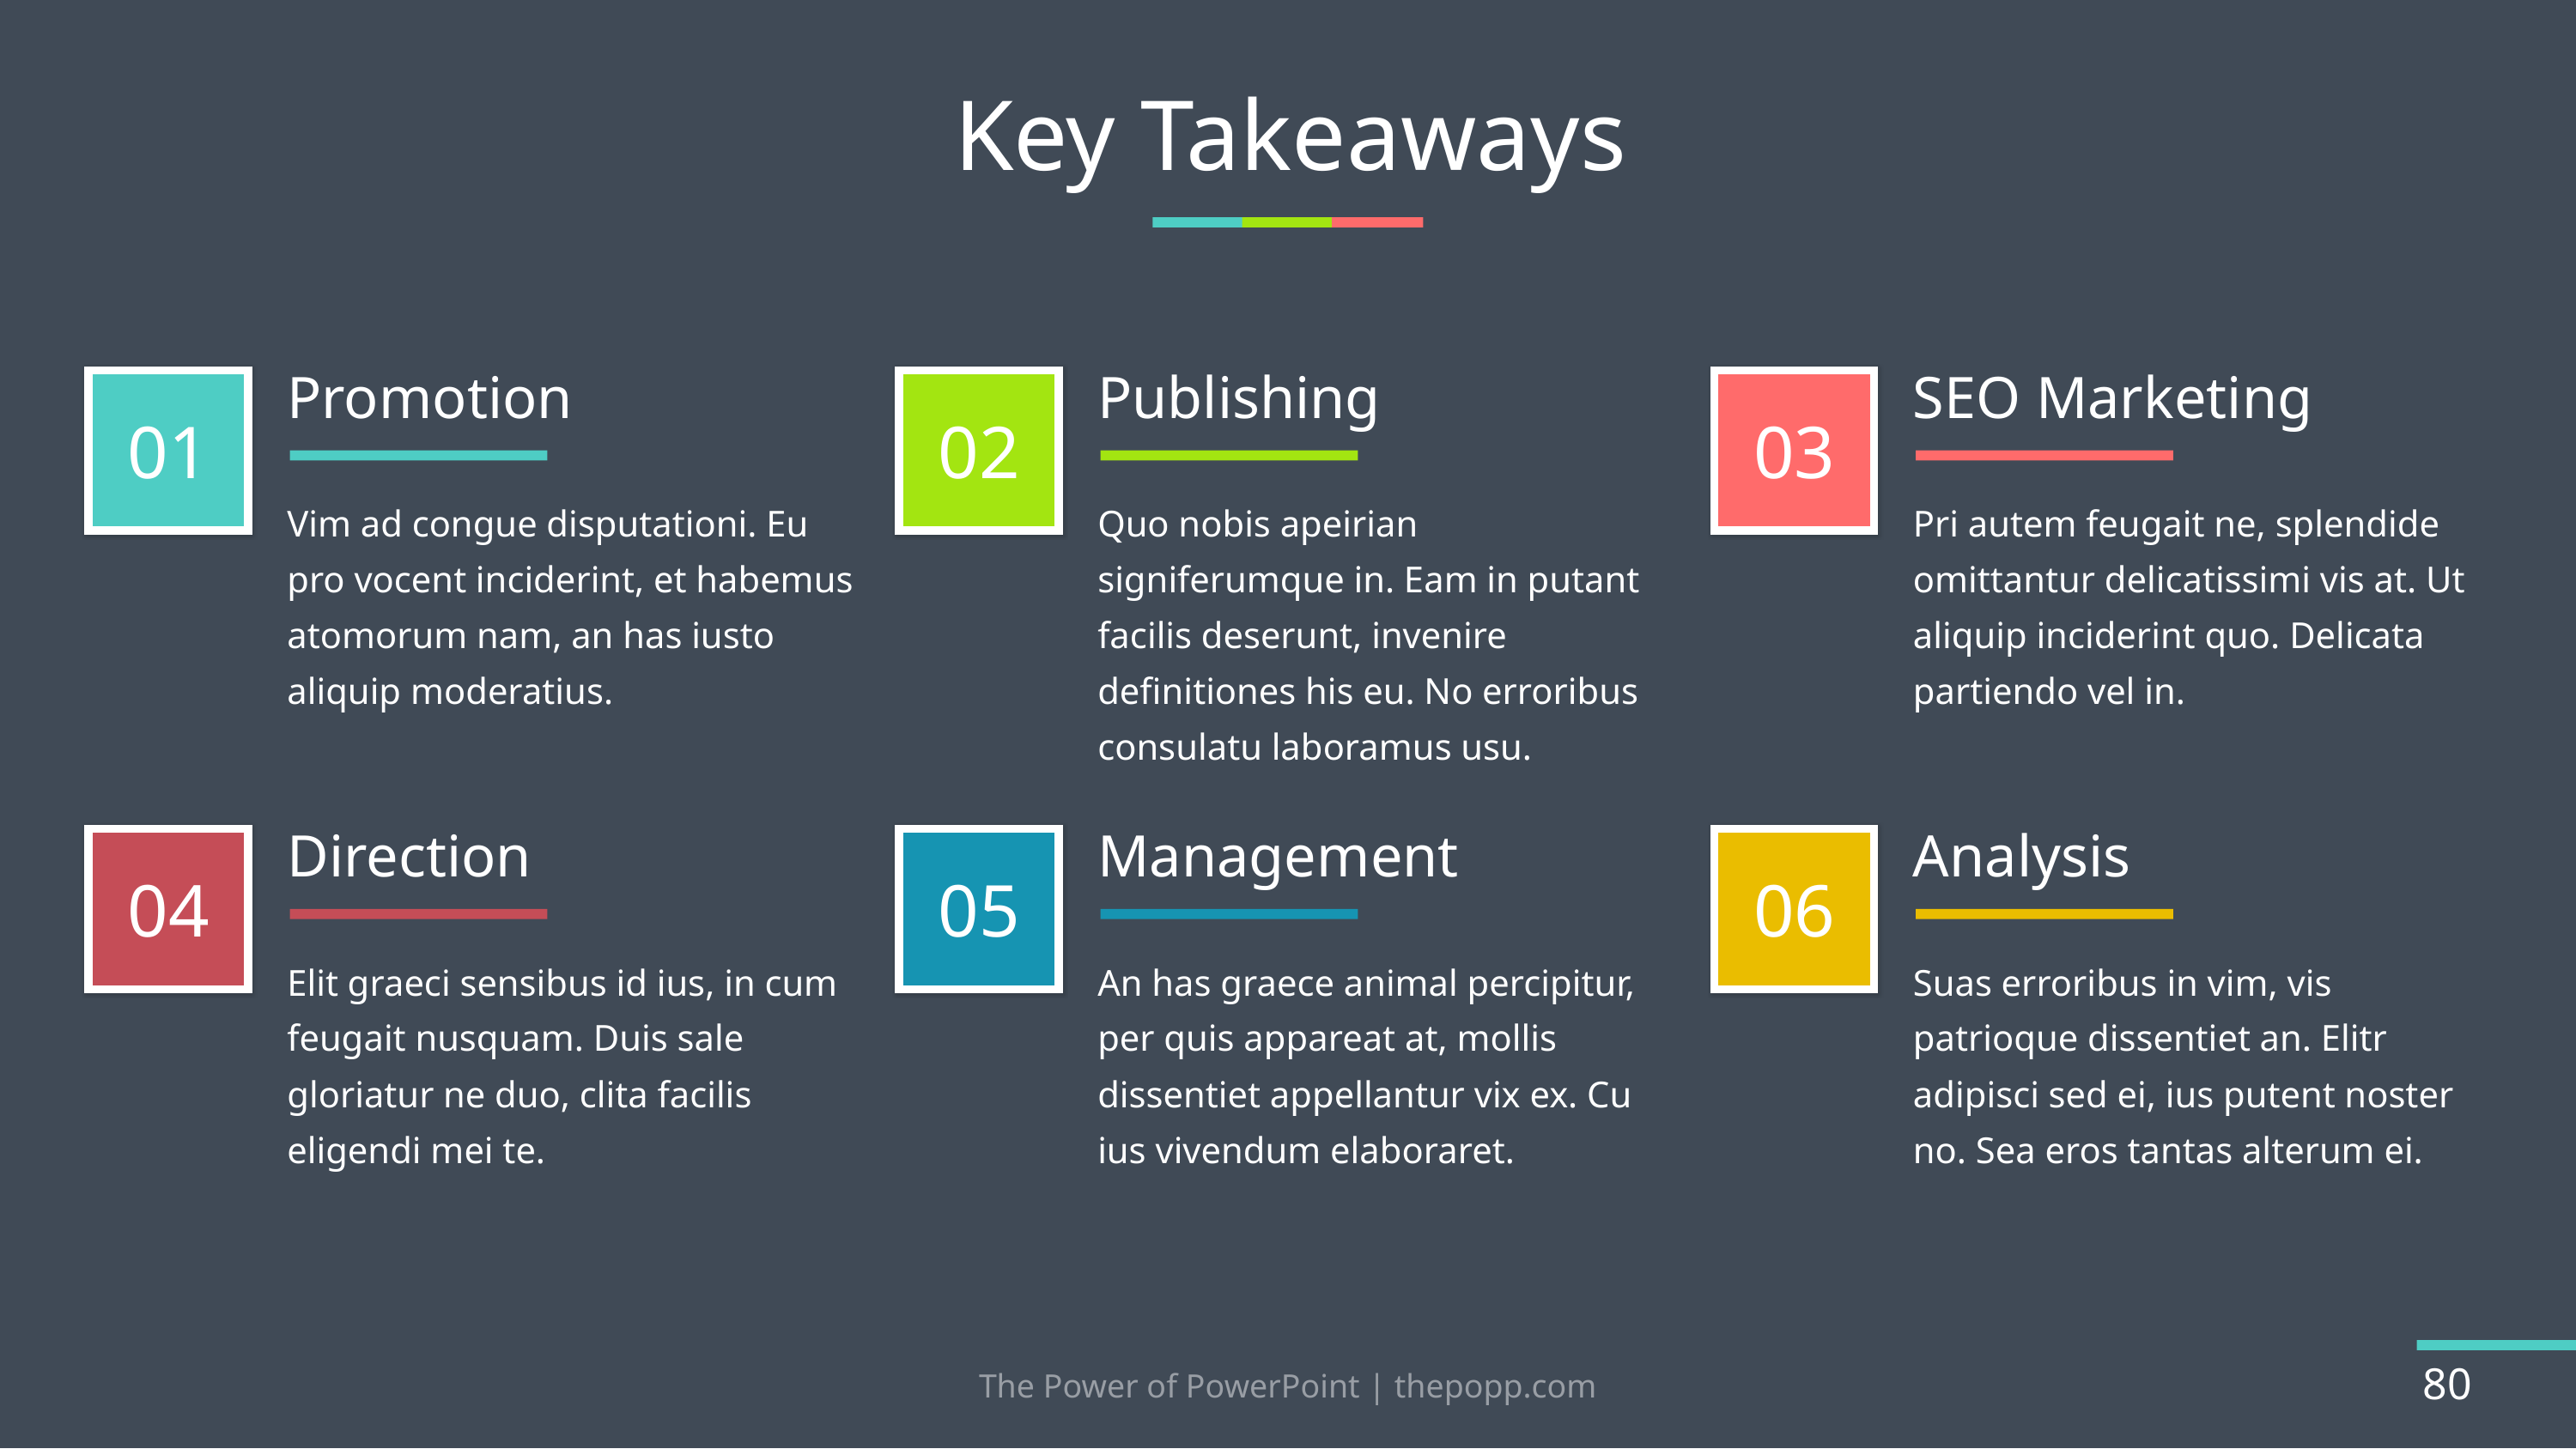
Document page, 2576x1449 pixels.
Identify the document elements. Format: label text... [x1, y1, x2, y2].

title Key Takeaways [69, 49, 2512, 230]
list An has graece animal percipitur, per quis appareat at, mollis dissentiet appellantur vix ex. Cu ius vivendum elaboraret. [1084, 940, 1684, 1231]
list Quo nobis apeirian signiferumque in. Eam in putant facilis deserunt, invenire definitiones his eu. No erroribus consulatu laboramus usu. [1084, 482, 1684, 772]
list Direction [274, 801, 873, 907]
footer The Power of PowerPoint | thepopp.com [853, 1349, 1723, 1427]
list Pri autem feugait ne, splendide omittantur delicatissimi vis at. Ut aliquip inciderint quo. Delicata partiendo vel in. [1899, 482, 2500, 772]
slide_number 80 [2409, 1351, 2576, 1421]
list Publishing [1084, 343, 1684, 448]
list Management [1084, 801, 1684, 907]
list Promotion [274, 343, 873, 448]
list Suas erroribus in vim, vis patrioque dissentiet an. Elitr adipisci sed ei, ius putent noster no. Sea eros tantas alterum ei. [1899, 940, 2500, 1231]
list Vim ad congue disputationi. Eu pro vocent inciderint, et habemus atomorum nam, an has iusto aliquip moderatius. [274, 482, 873, 772]
list SEO Marketing [1899, 343, 2500, 448]
list Analysis [1899, 801, 2500, 907]
list Elit graeci sensibus id ius, in cum feugait nusquam. Duis sale gloriatur ne duo, clita facilis eligendi mei te. [274, 940, 873, 1231]
